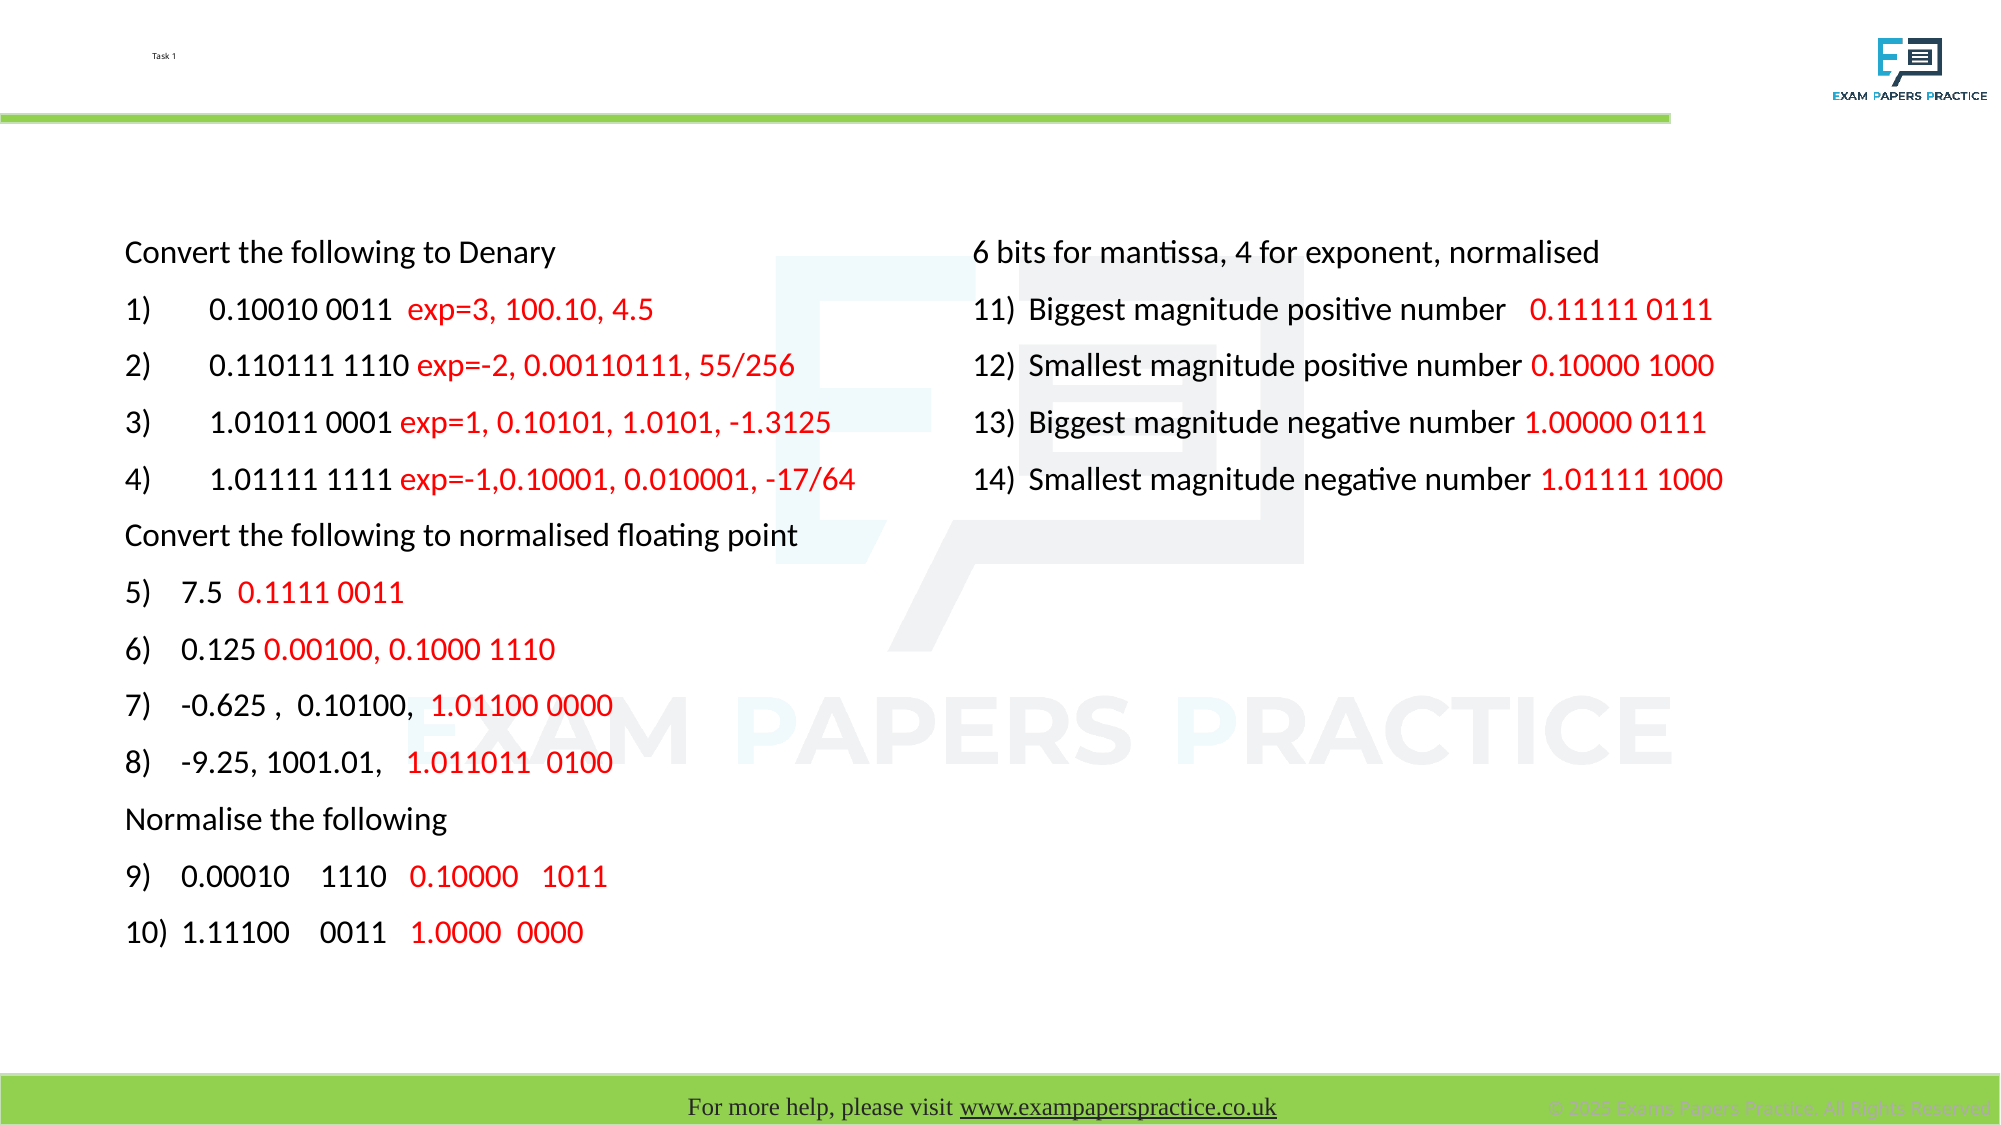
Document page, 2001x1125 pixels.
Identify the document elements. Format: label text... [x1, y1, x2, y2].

title Task 1 [137, 44, 1863, 70]
list Convert the following to Denary 0.10010 0011 exp=3, 100.10, 4.5 0.110111 1110 exp=-2, 0.00110111, 55/256 1.01011 0001 exp=1, 0.10101, 1.0101, -1.3125 1.01111 1111 exp=-1,0.10001, 0.010001, -17/64 Convert the following to normalised floating point 7.5 0.1111 0011 0.125 0.00100, 0.1000 1110 -0.625 , 0.10100, 1.01100 0000 -9.25, 1001.01, 1.011011 0100 Normalise the following 0.00010 1110 0.10000 1011 1.11100 0011 1.0000 0000 6 bits for mantissa, 4 for exponent, normalised Biggest magnitude positive number 0.11111 0111 Smallest magnitude positive number 0.10000 1000 Biggest magnitude negative number 1.00000 0111 Smallest magnitude negative number 1.01111 1000 [109, 227, 1835, 1008]
